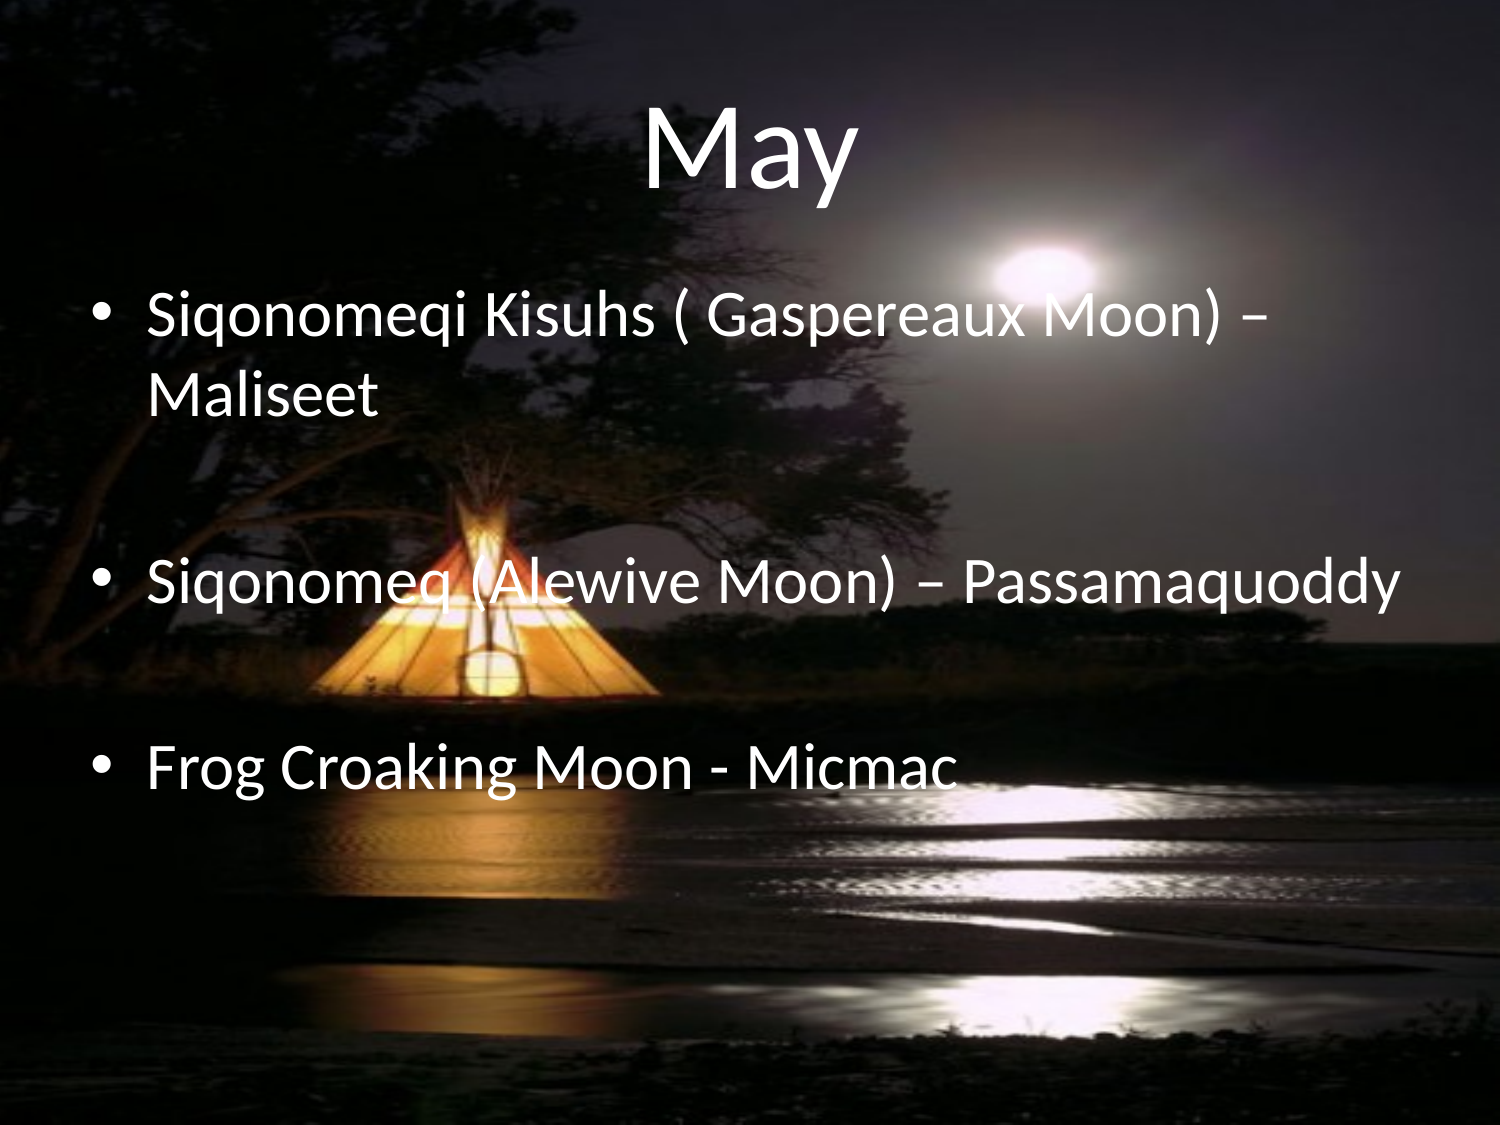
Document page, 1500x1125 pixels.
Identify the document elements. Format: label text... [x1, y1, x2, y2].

list Siqonomeqi Kisuhs ( Gaspereaux Moon) – Maliseet Siqonomeq (Alewive Moon) – Passamaquoddy Frog Croaking Moon - Micmac [75, 262, 1425, 1005]
picture [0, 0, 1500, 1125]
title May [75, 45, 1425, 233]
